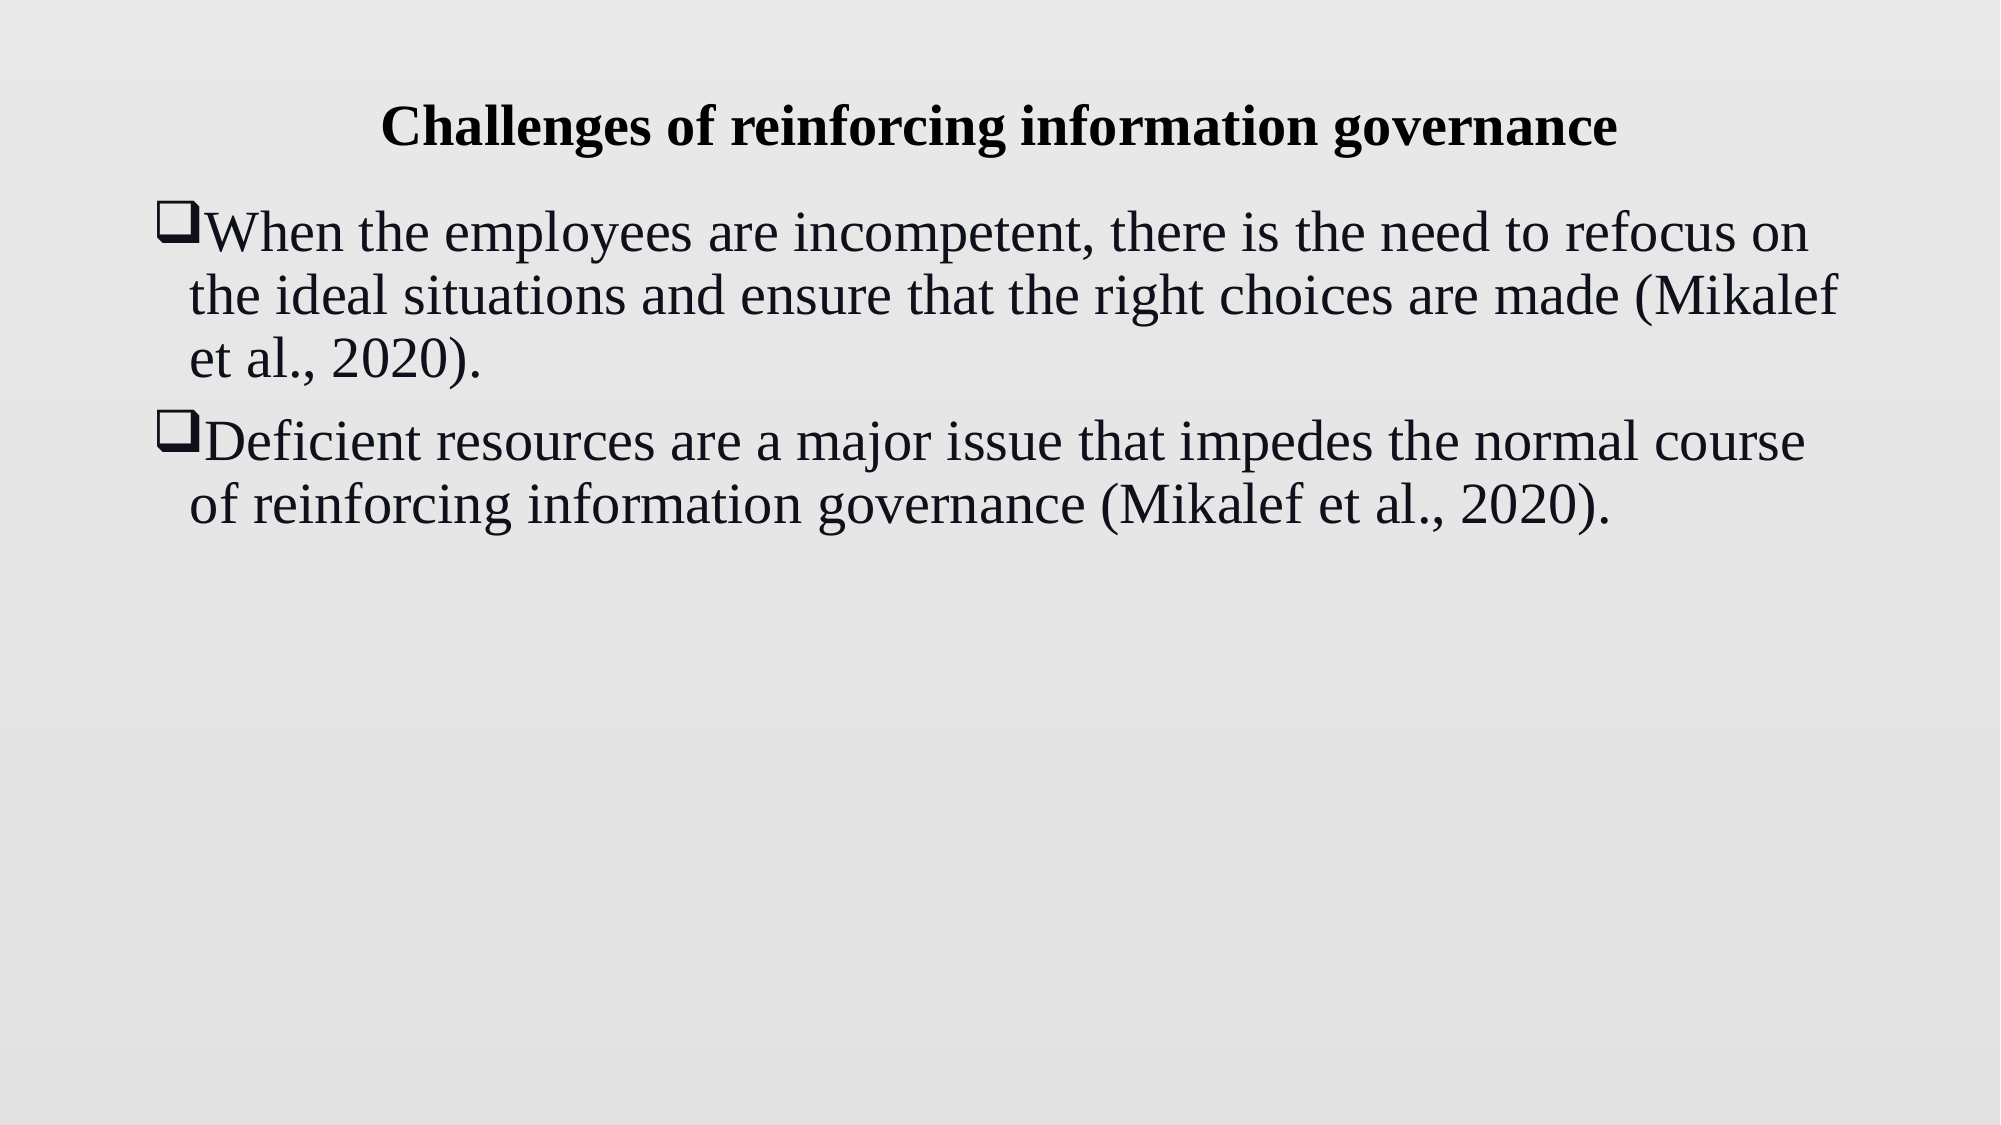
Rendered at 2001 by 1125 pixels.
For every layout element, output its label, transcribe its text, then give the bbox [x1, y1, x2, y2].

title Challenges of reinforcing information governance [137, 59, 1863, 193]
list When the employees are incompetent, there is the need to refocus on the ideal situations and ensure that the right choices are made (Mikalef et al., 2020). Deficient resources are a major issue that impedes the normal course of reinforcing information governance (Mikalef et al., 2020). [137, 193, 1863, 1014]
